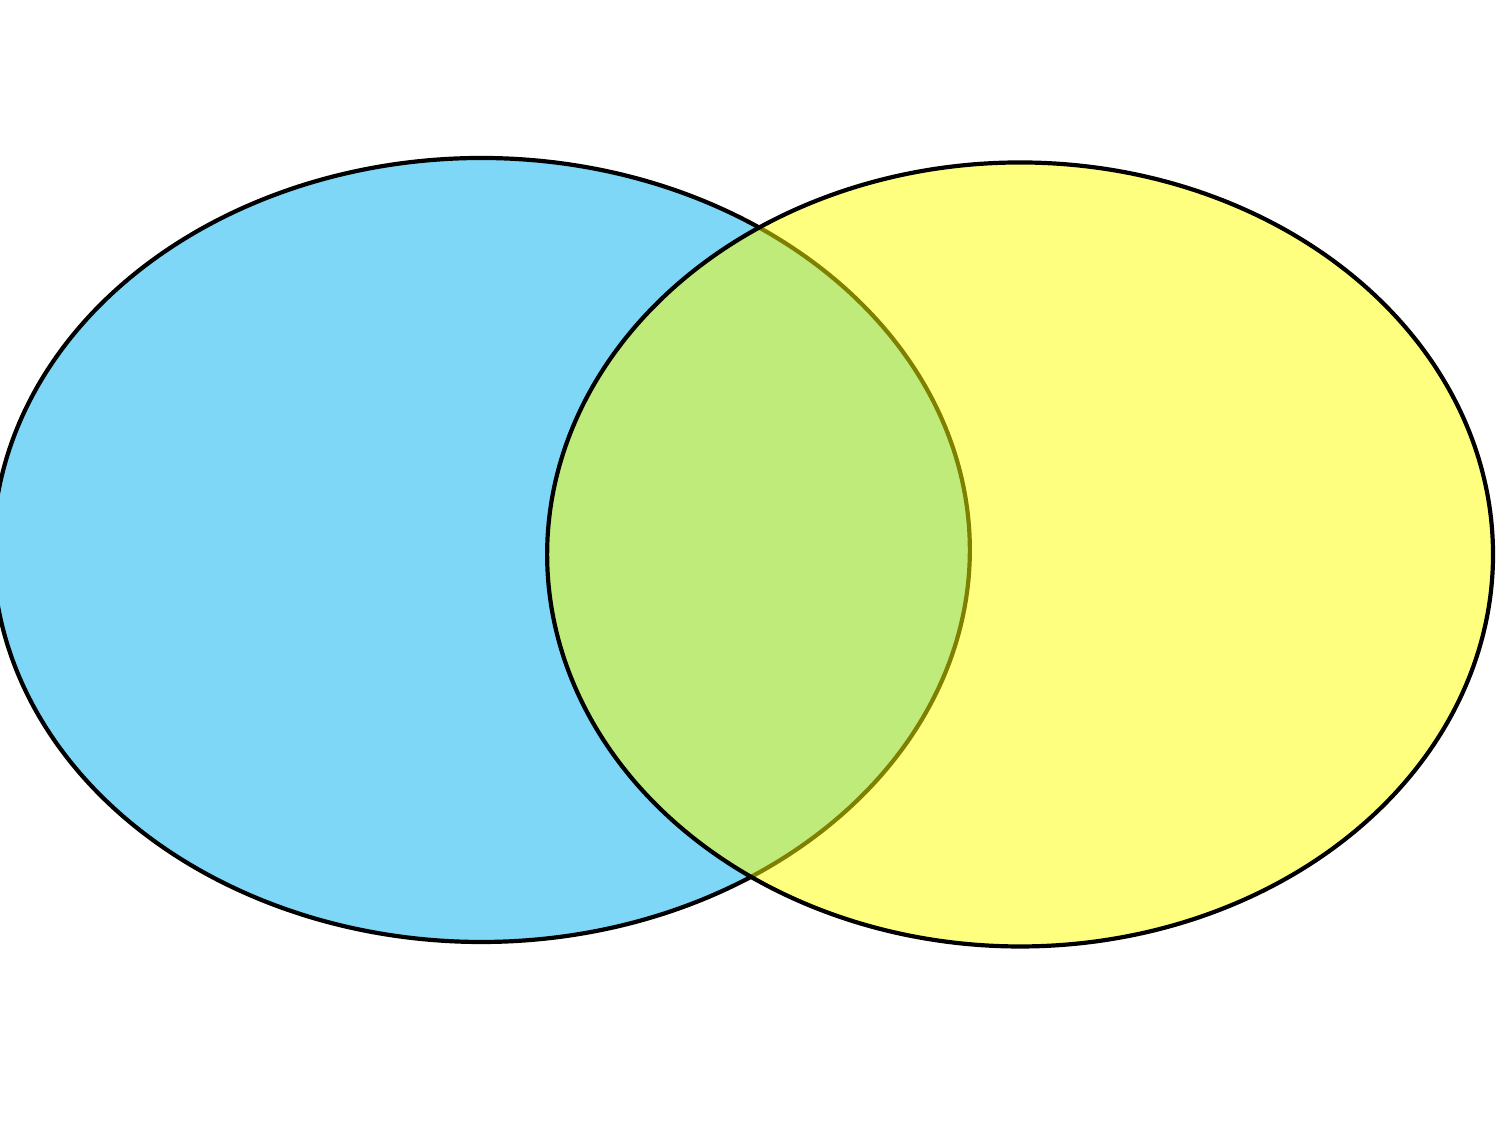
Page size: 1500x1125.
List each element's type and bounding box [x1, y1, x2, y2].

text_box [49, 62, 1463, 1038]
